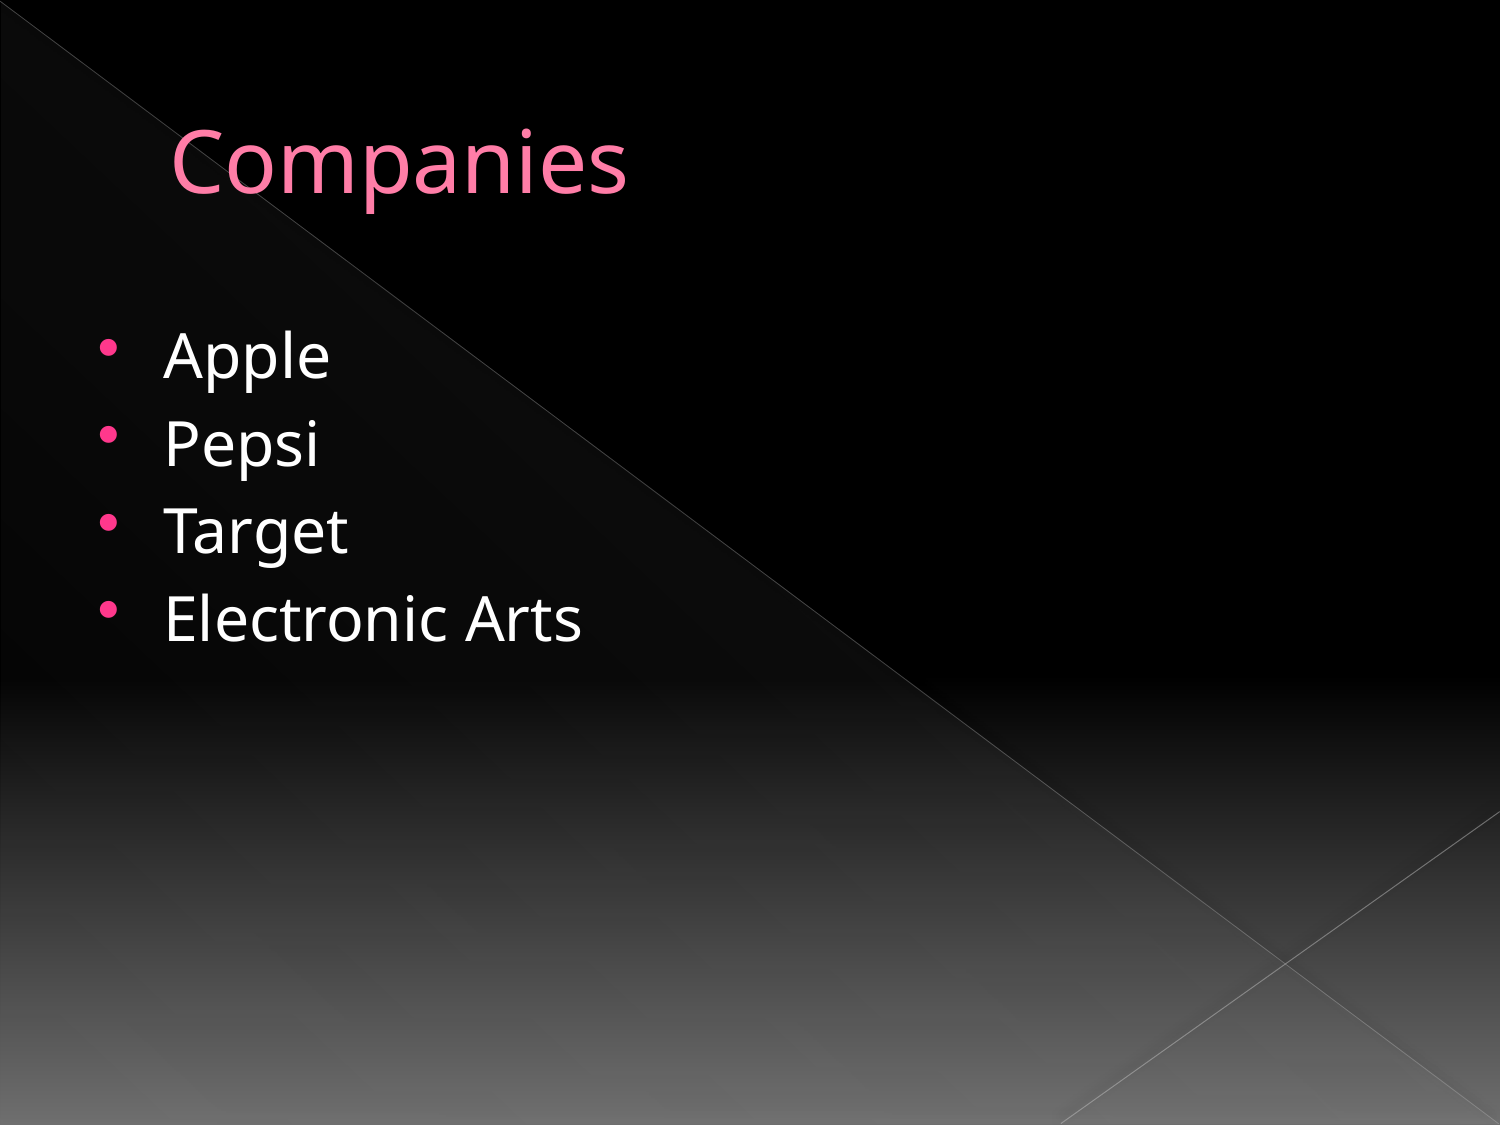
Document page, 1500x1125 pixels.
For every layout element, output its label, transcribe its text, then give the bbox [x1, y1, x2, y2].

list Apple Pepsi Target Electronic Arts [75, 308, 1425, 1059]
title Companies [75, 43, 1425, 274]
